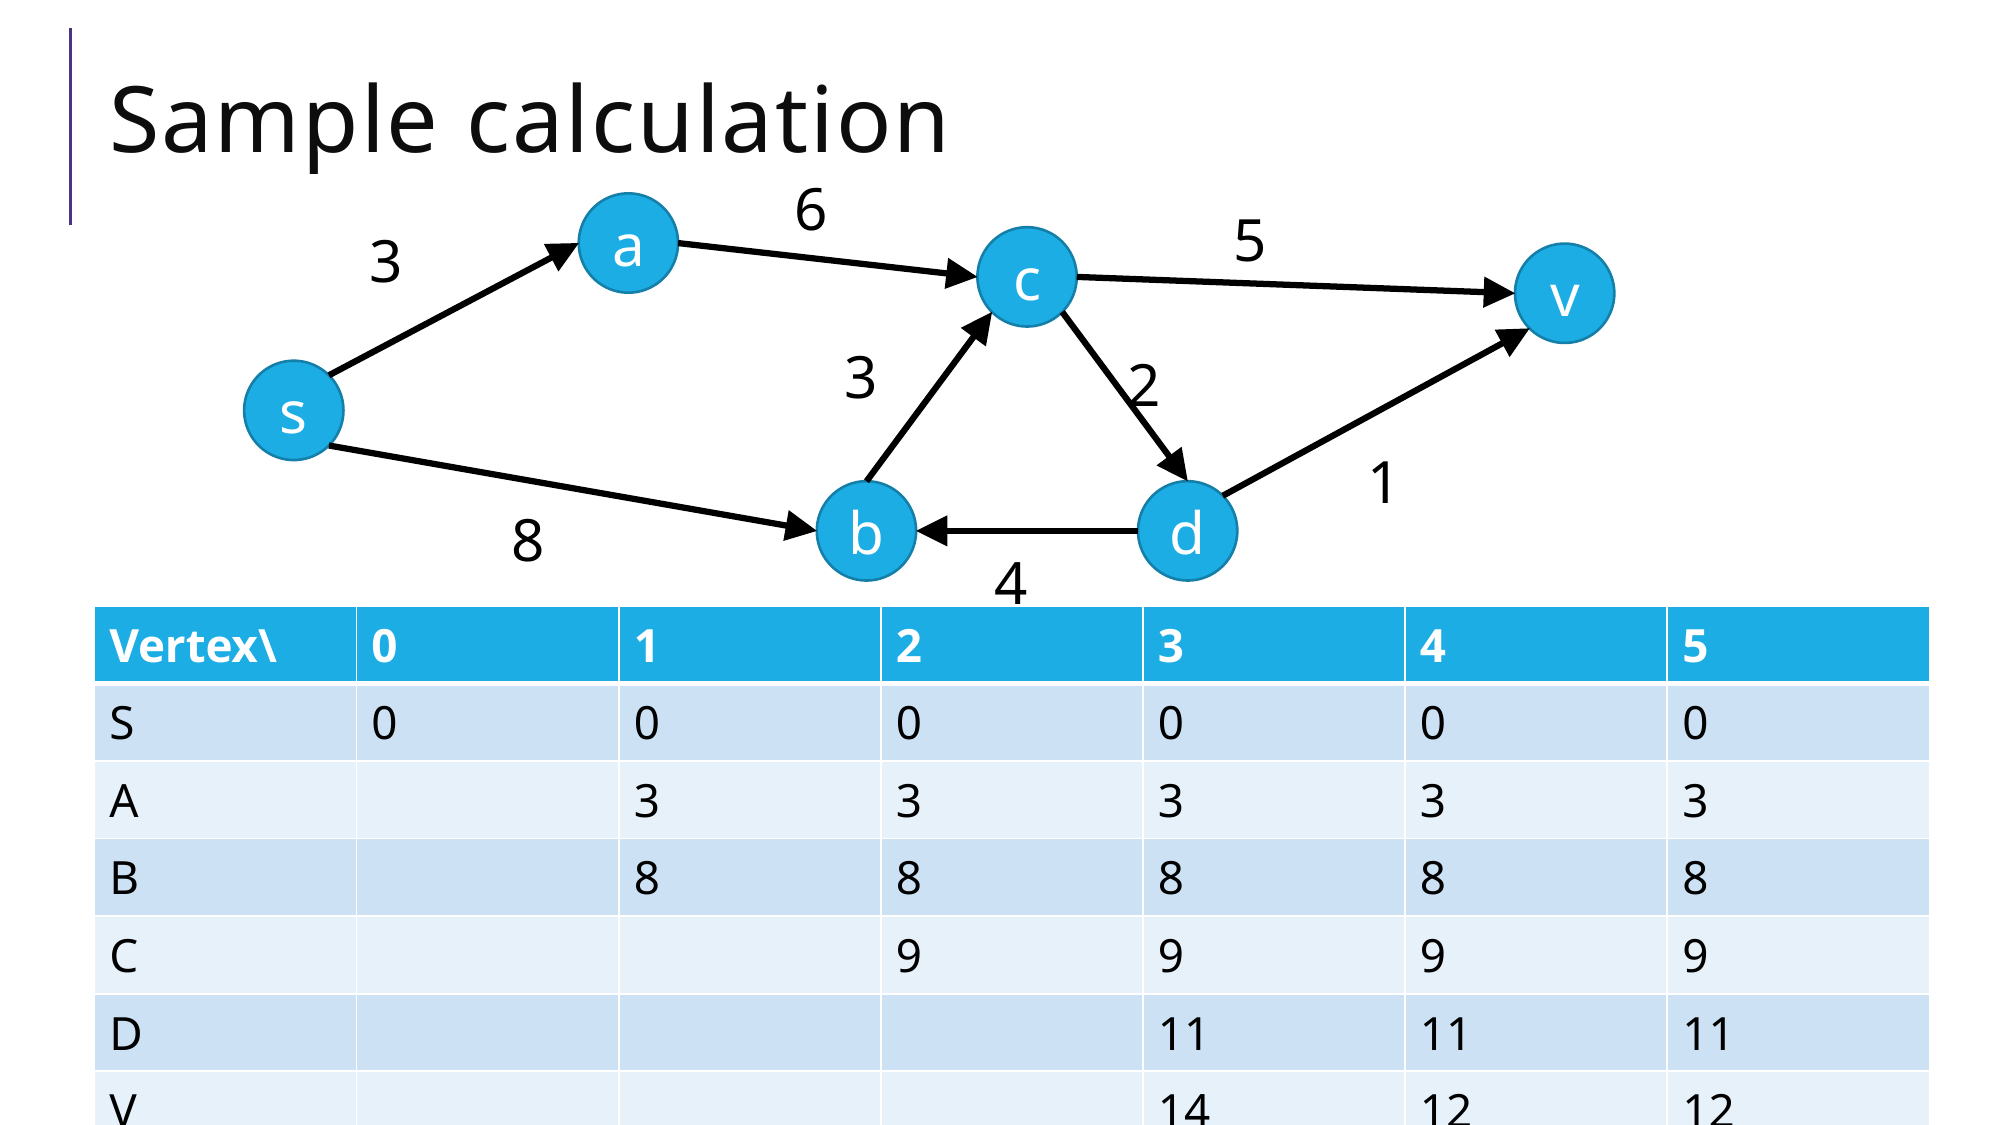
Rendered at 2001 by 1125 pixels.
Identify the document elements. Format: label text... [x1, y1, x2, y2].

title Sample calculation [94, 43, 1930, 210]
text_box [243, 164, 1615, 625]
